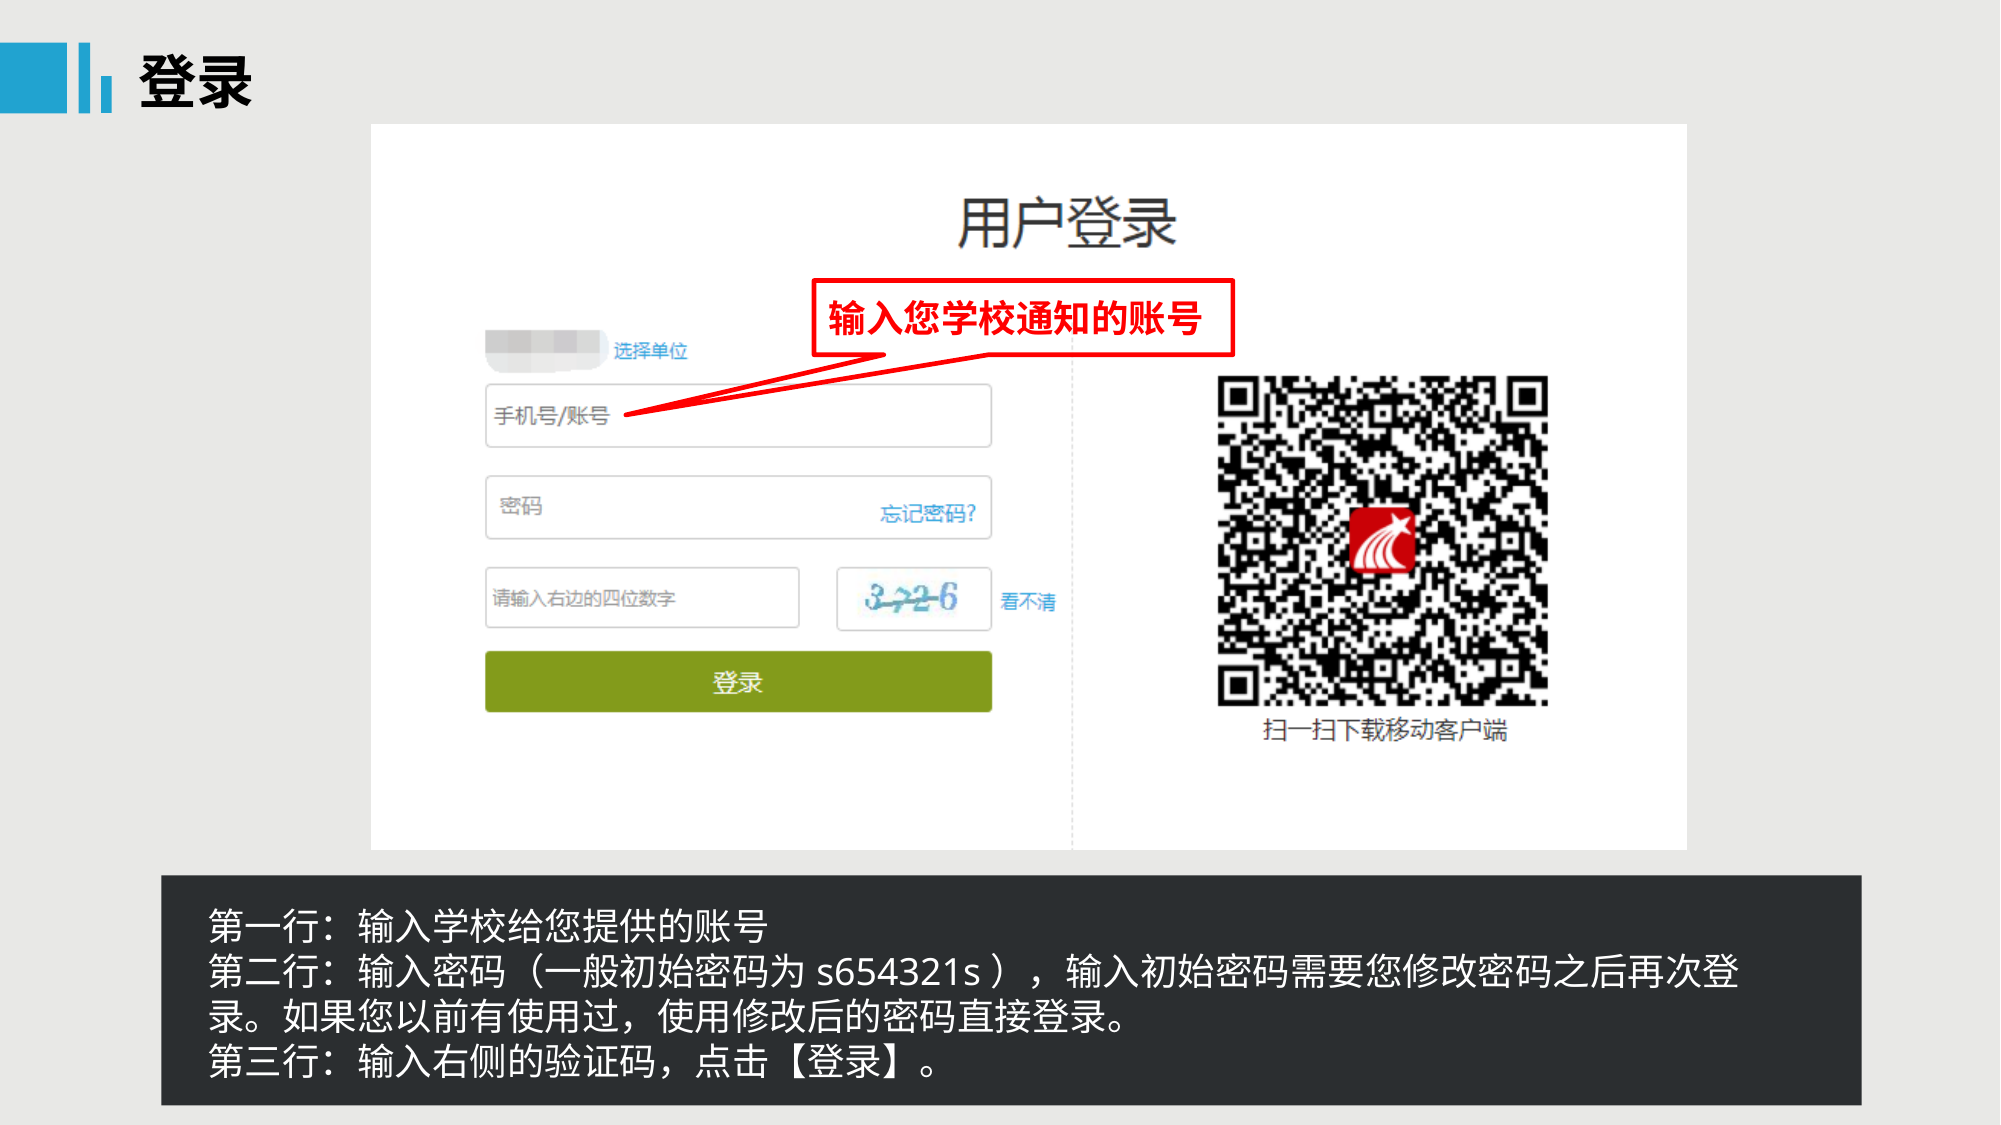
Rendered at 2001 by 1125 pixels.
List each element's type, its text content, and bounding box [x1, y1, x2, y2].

picture [370, 123, 1687, 850]
text_box 第一行：输入学校给您提供的账号 第二行：输入密码（一般初始密码为s654321s），输入初始密码需要您修改密码之后再次登录。如果您以前有使用过，使用修改后的密码直接登录。 第三行：输入右侧的验证码，点击【登录】。 [192, 895, 1829, 1091]
text_box 登录 [123, 38, 292, 123]
text_box [159, 873, 1864, 1107]
text_box [77, 41, 92, 116]
text_box [0, 41, 69, 116]
text_box [99, 74, 114, 115]
